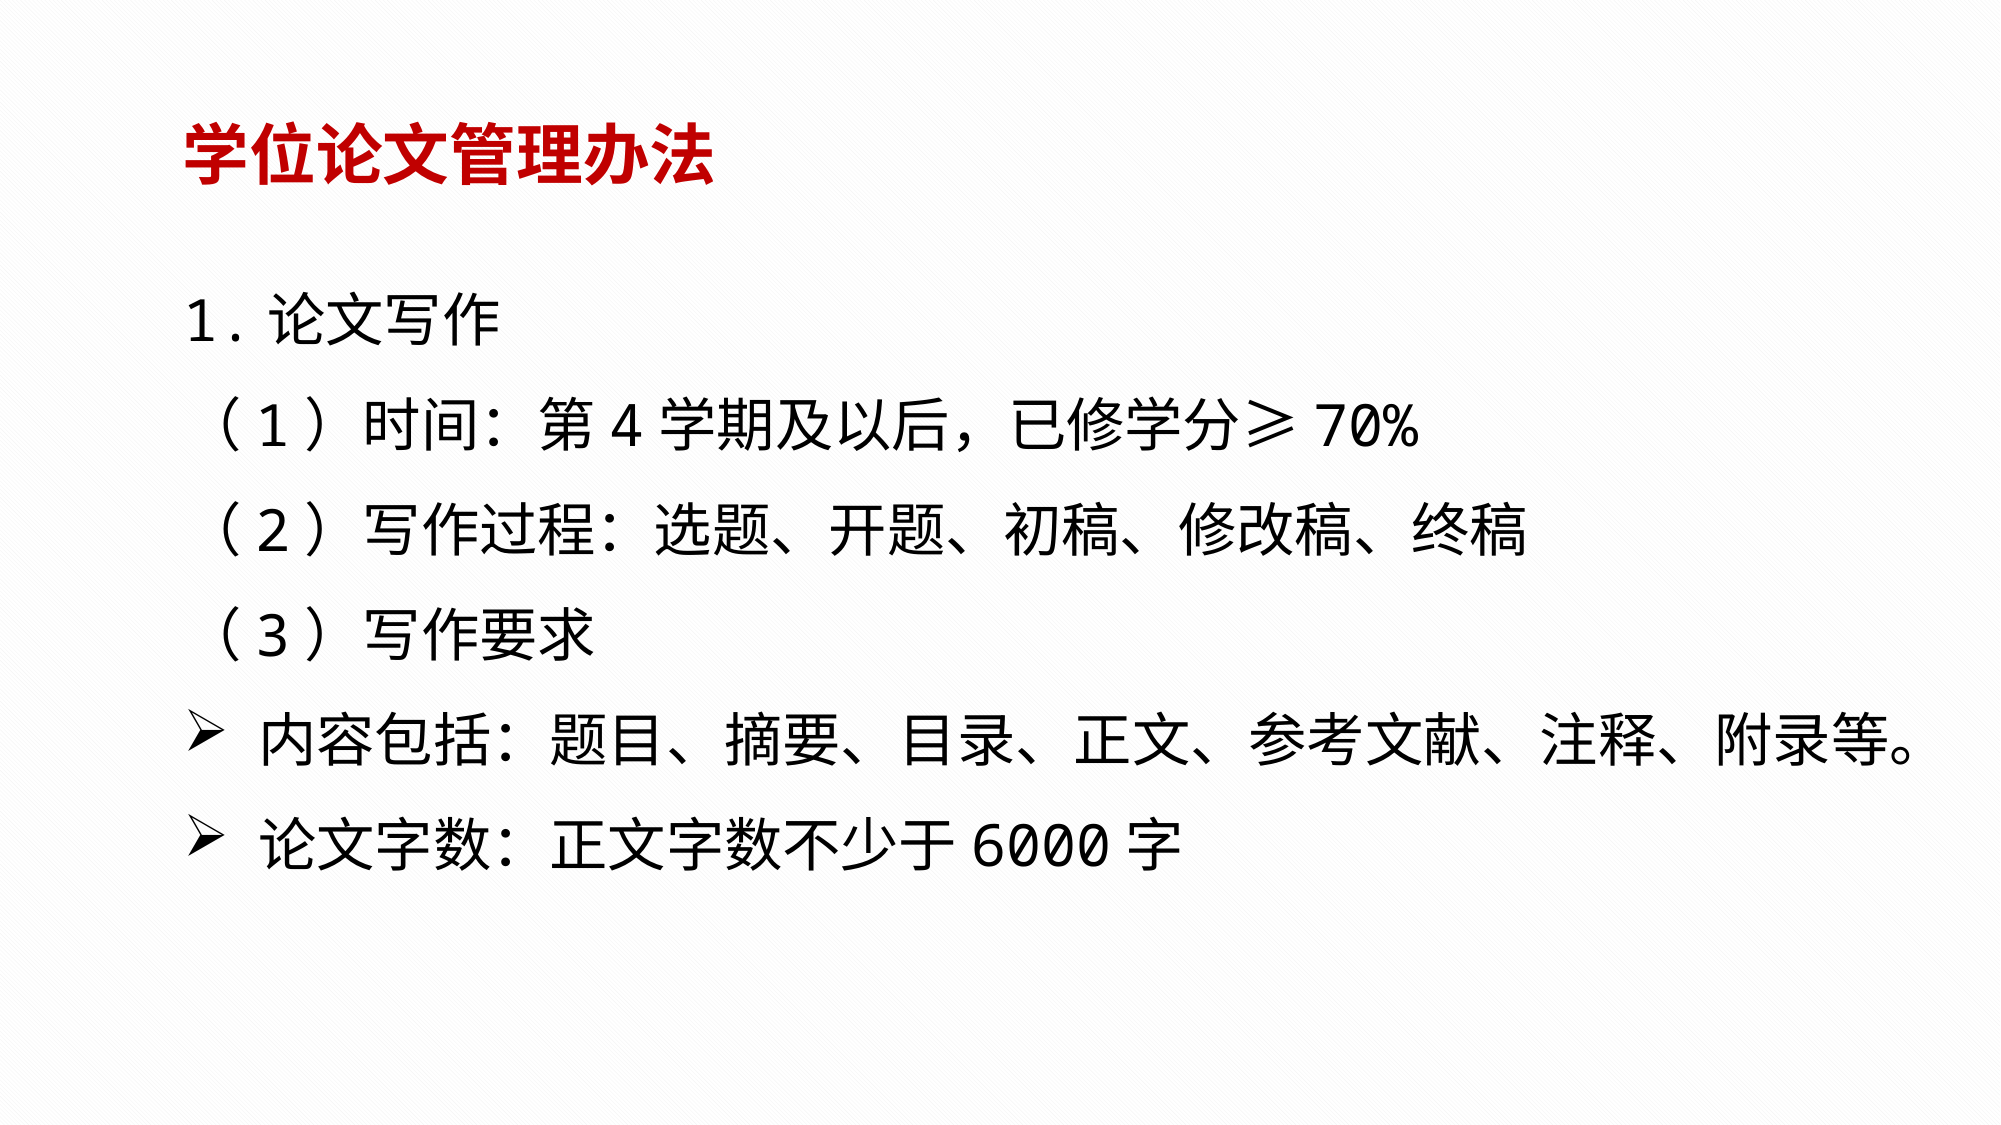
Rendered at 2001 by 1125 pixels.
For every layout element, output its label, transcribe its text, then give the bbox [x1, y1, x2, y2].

text_box 1.论文写作 （1）时间：第4学期及以后，已修学分≥70% （2）写作过程：选题、开题、初稿、修改稿、终稿 （3）写作要求 内容包括：题目、摘要、目录、正文、参考文献、注释、附录等。 论文字数：正文字数不少于6000字 [168, 240, 1955, 1125]
text_box 学位论文管理办法 [124, 65, 1563, 201]
